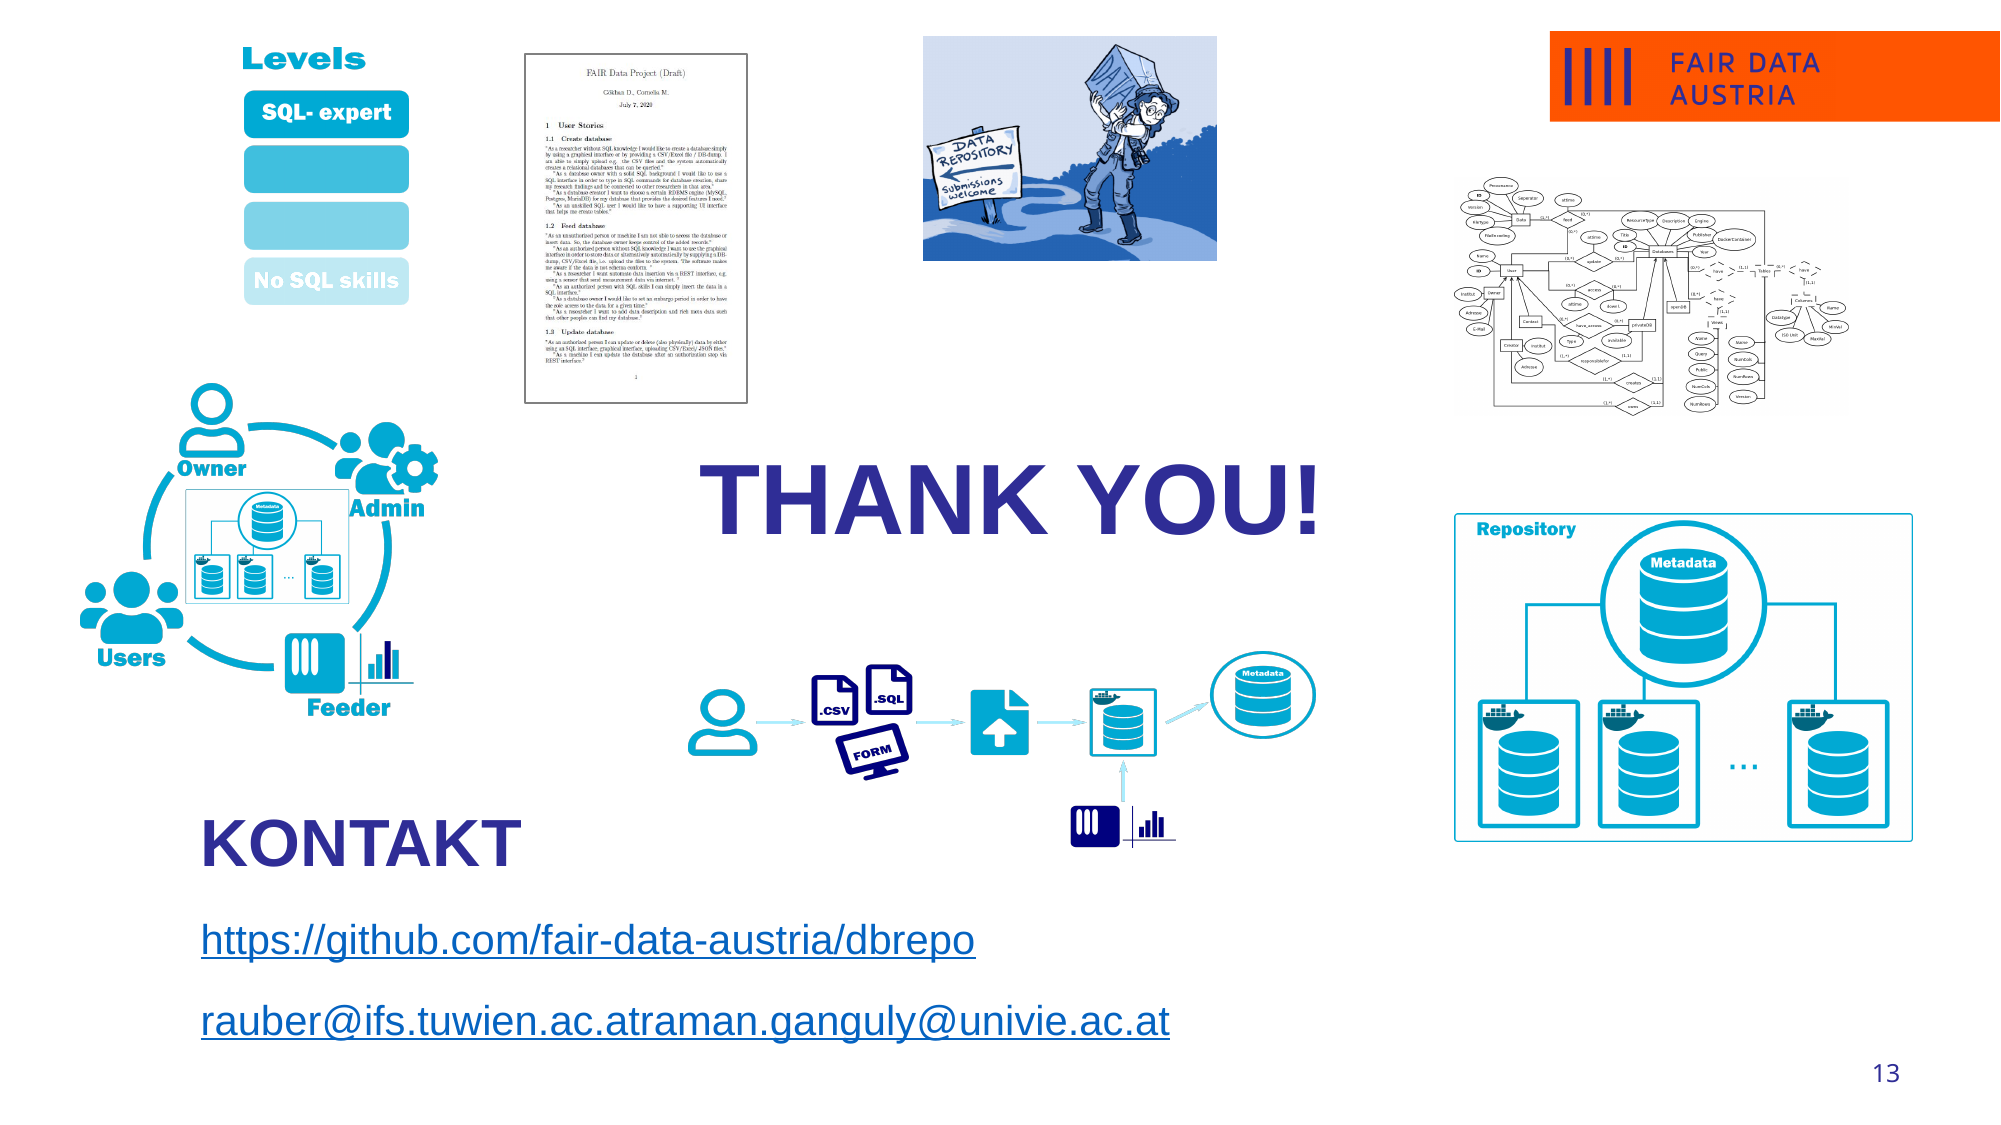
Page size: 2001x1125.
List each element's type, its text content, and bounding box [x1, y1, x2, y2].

picture [1214, 655, 1312, 735]
picture [1454, 177, 1849, 416]
picture [334, 108, 344, 119]
picture [199, 391, 225, 417]
picture [80, 383, 439, 716]
picture [525, 54, 747, 402]
picture [1550, 31, 1836, 120]
picture [320, 108, 331, 119]
picture [295, 104, 305, 119]
list https://github.com/fair-data-austria/dbrepo rauber@ifs.tuwien.ac.at raman.ganguly@univie.ac.at [185, 895, 1811, 1083]
title Kontakt [185, 783, 1175, 889]
picture [347, 108, 358, 123]
picture [688, 651, 1316, 848]
picture [408, 461, 422, 476]
picture [278, 104, 292, 122]
picture [923, 35, 1217, 262]
picture [1275, 651, 1316, 685]
picture [361, 108, 372, 119]
picture [243, 130, 409, 305]
picture [264, 104, 276, 119]
picture [375, 104, 391, 119]
text_box THANK YOU! [684, 377, 1370, 564]
picture [1454, 515, 1911, 842]
picture [434, 463, 439, 474]
picture [696, 736, 749, 749]
picture [243, 47, 409, 98]
